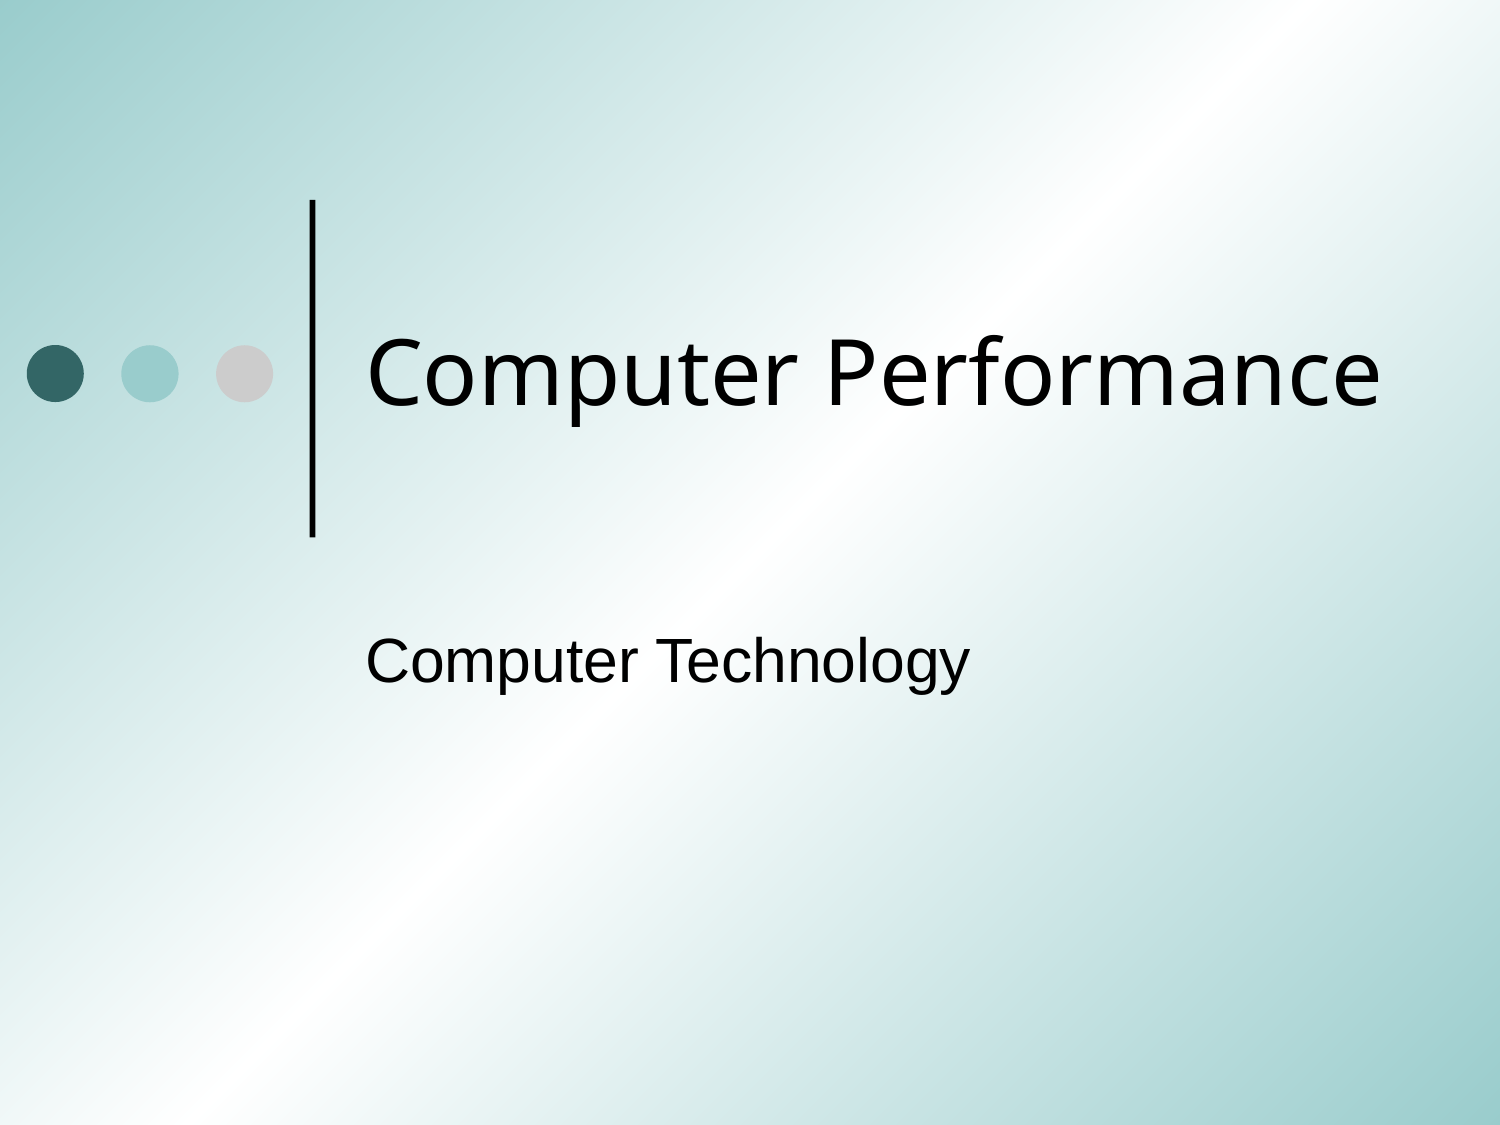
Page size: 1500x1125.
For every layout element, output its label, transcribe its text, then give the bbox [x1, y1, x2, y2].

title Computer Performance [349, 224, 1413, 513]
subtitle Computer Technology [349, 612, 1413, 938]
